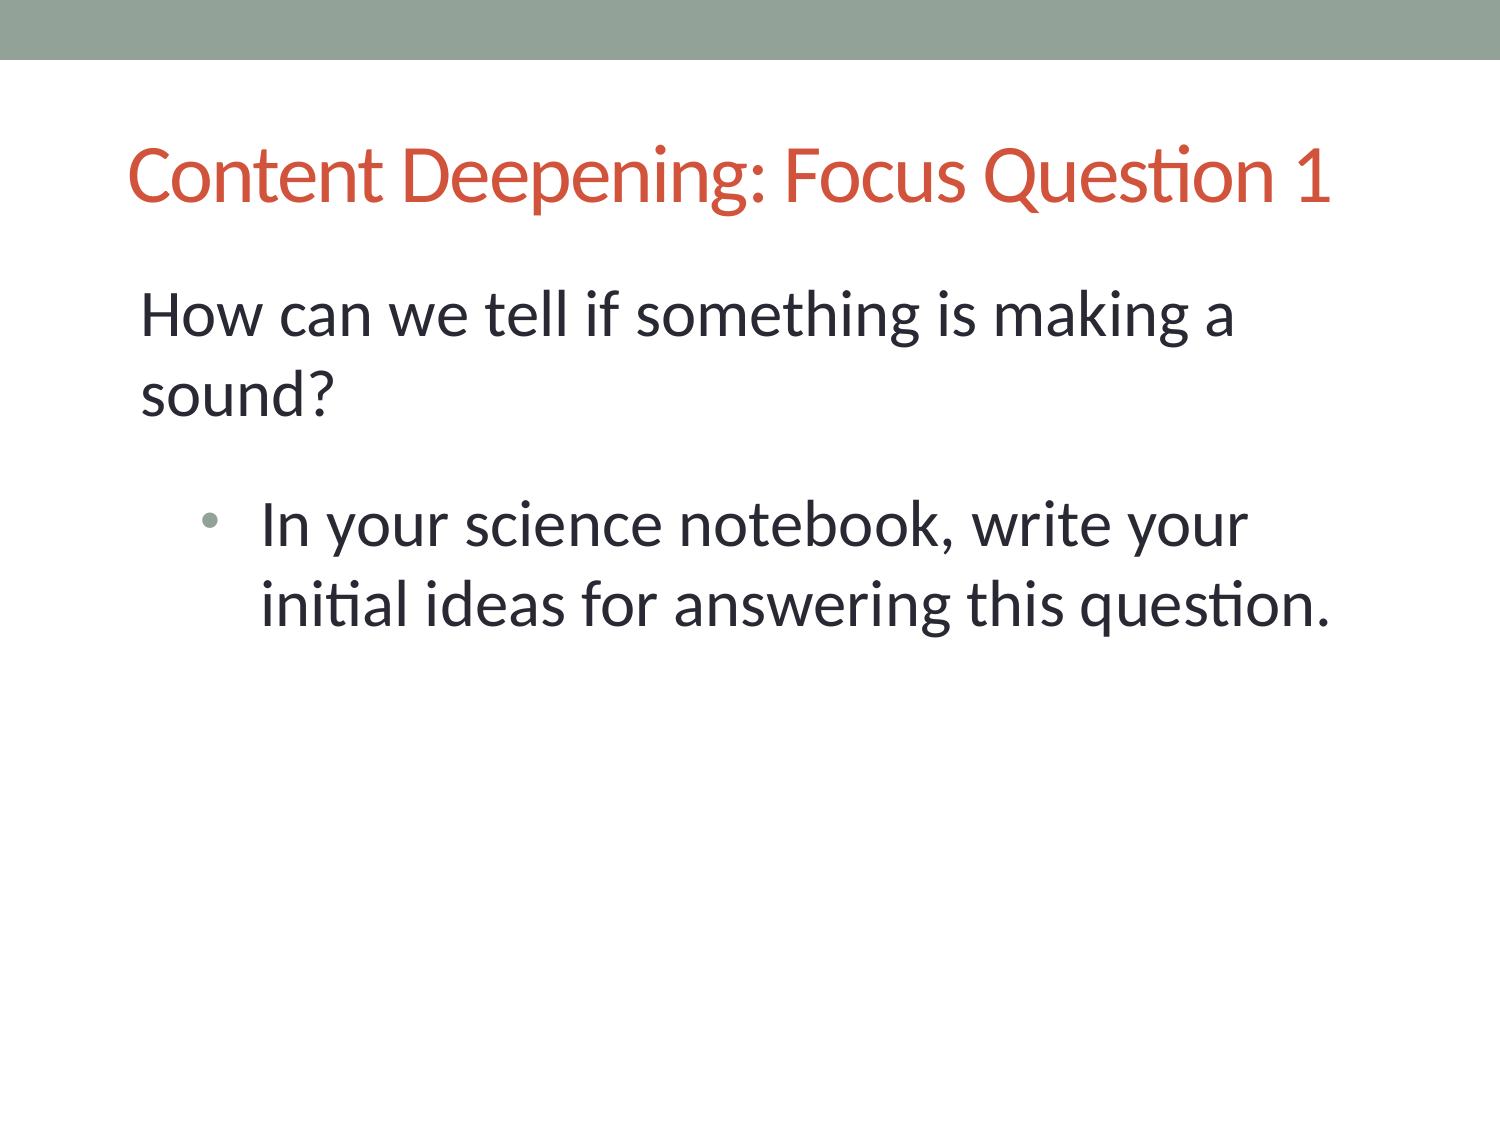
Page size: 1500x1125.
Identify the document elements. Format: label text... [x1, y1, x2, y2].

title Content Deepening: Focus Question 1 [112, 87, 1425, 250]
list How can we tell if something is making a sound? In your science notebook, write your initial ideas for answering this question. [125, 262, 1425, 1063]
